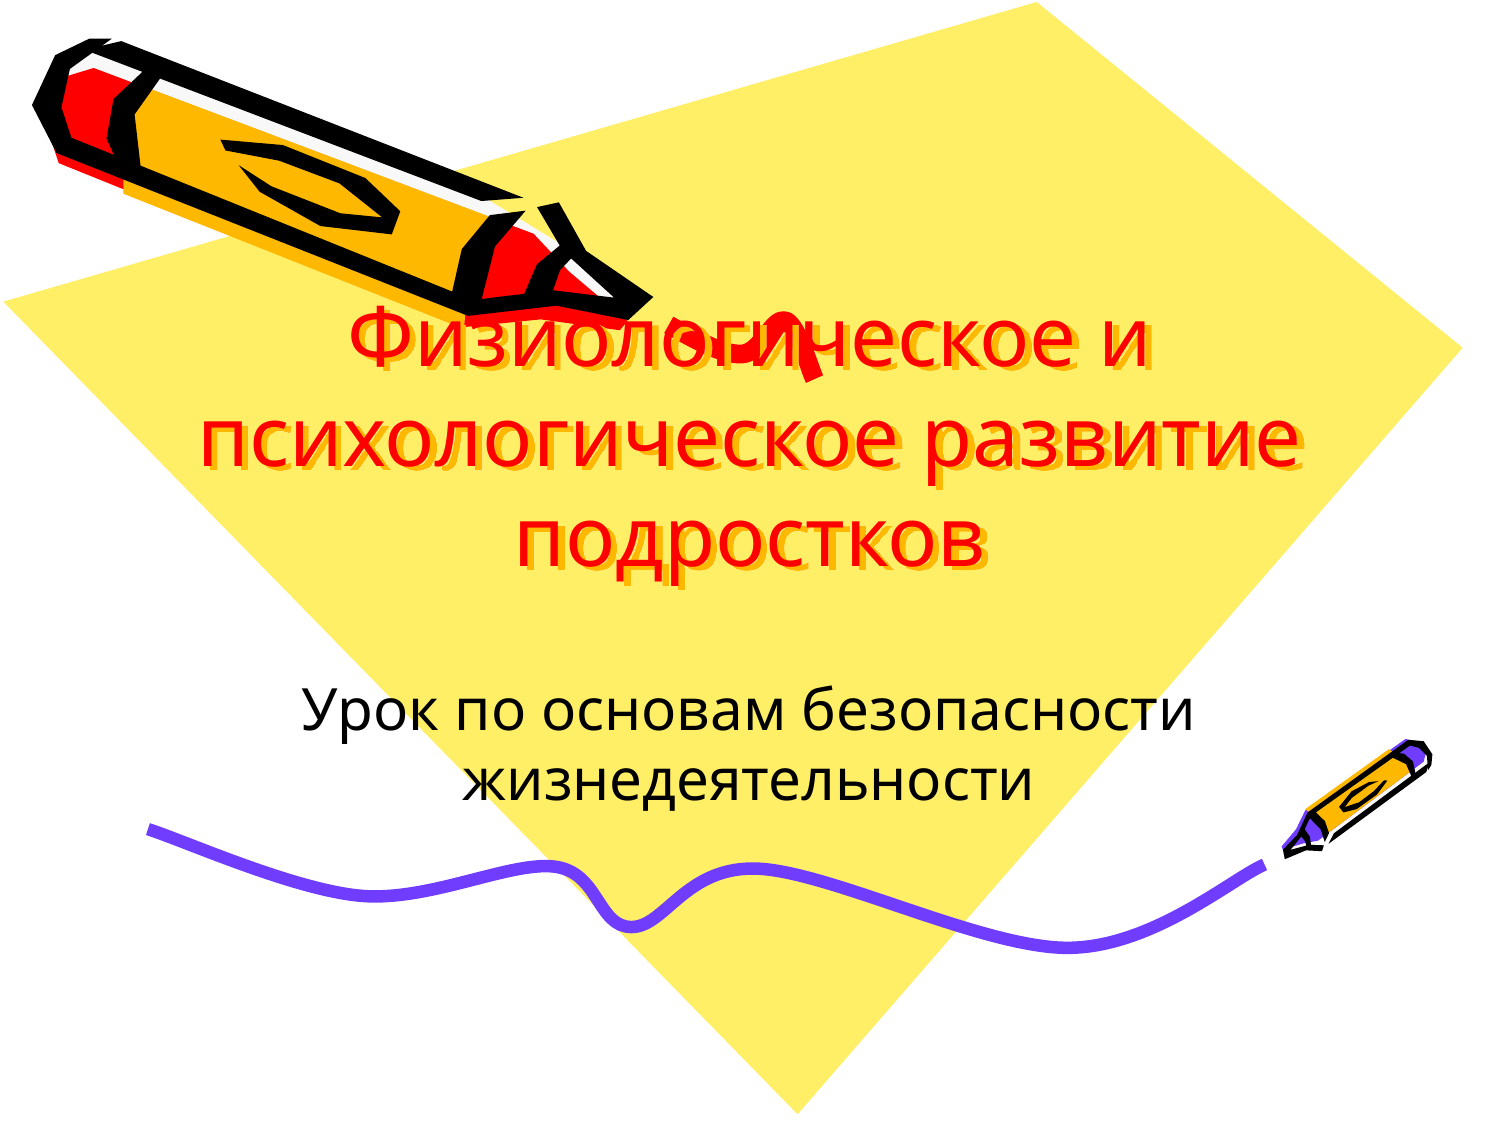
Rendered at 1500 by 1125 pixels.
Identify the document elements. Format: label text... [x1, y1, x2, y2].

title Физиологическое и психологическое развитие подростков [111, 278, 1388, 591]
subtitle Урок по основам безопасности жизнедеятельности [253, 664, 1244, 830]
